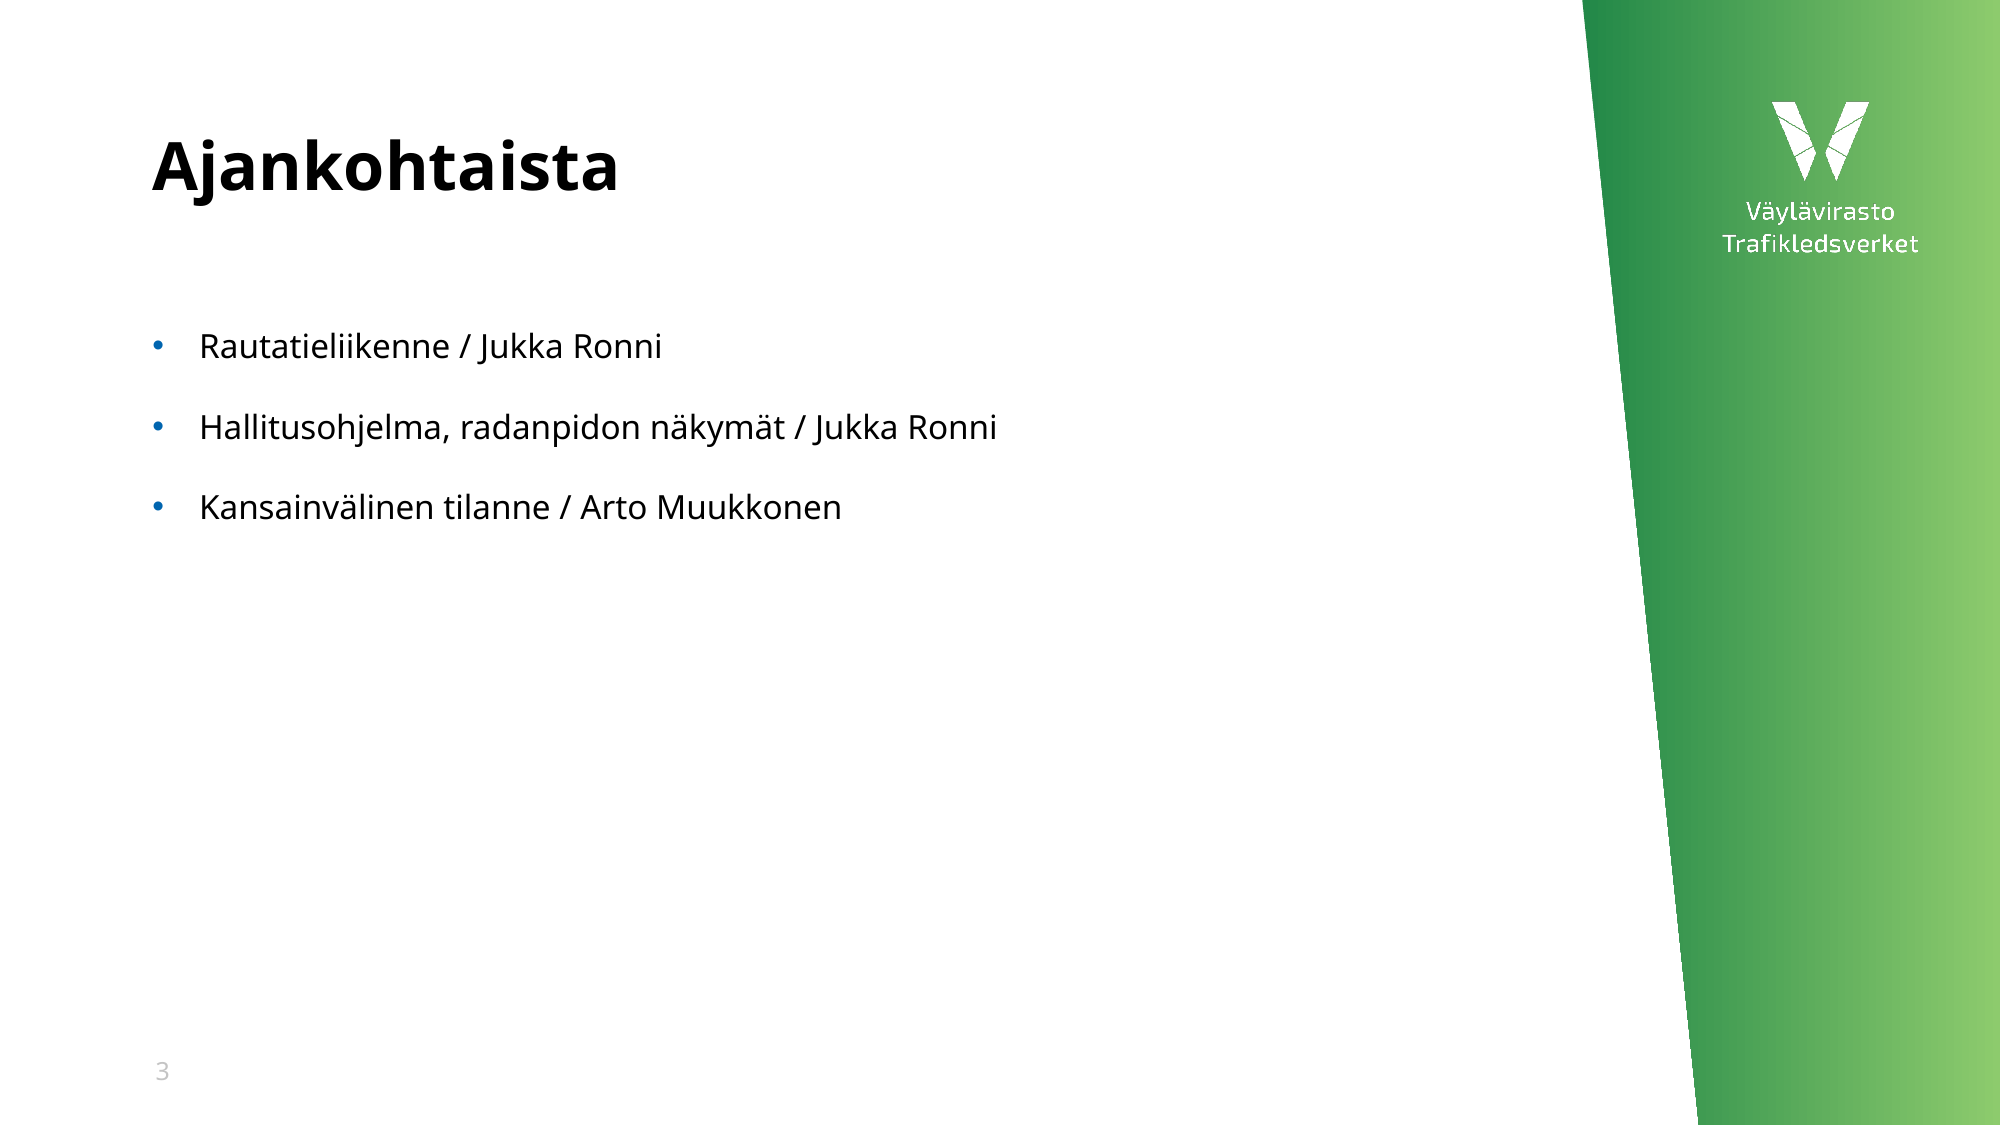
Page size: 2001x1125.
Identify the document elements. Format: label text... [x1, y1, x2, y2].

picture [1669, 47, 1971, 306]
list Rautatieliikenne / Jukka Ronni Hallitusohjelma, radanpidon näkymät / Jukka Ronni Kansainvälinen tilanne / Arto Muukkonen [137, 297, 1455, 980]
slide_number 3 [140, 1042, 233, 1103]
title Ajankohtaista [137, 59, 1455, 278]
